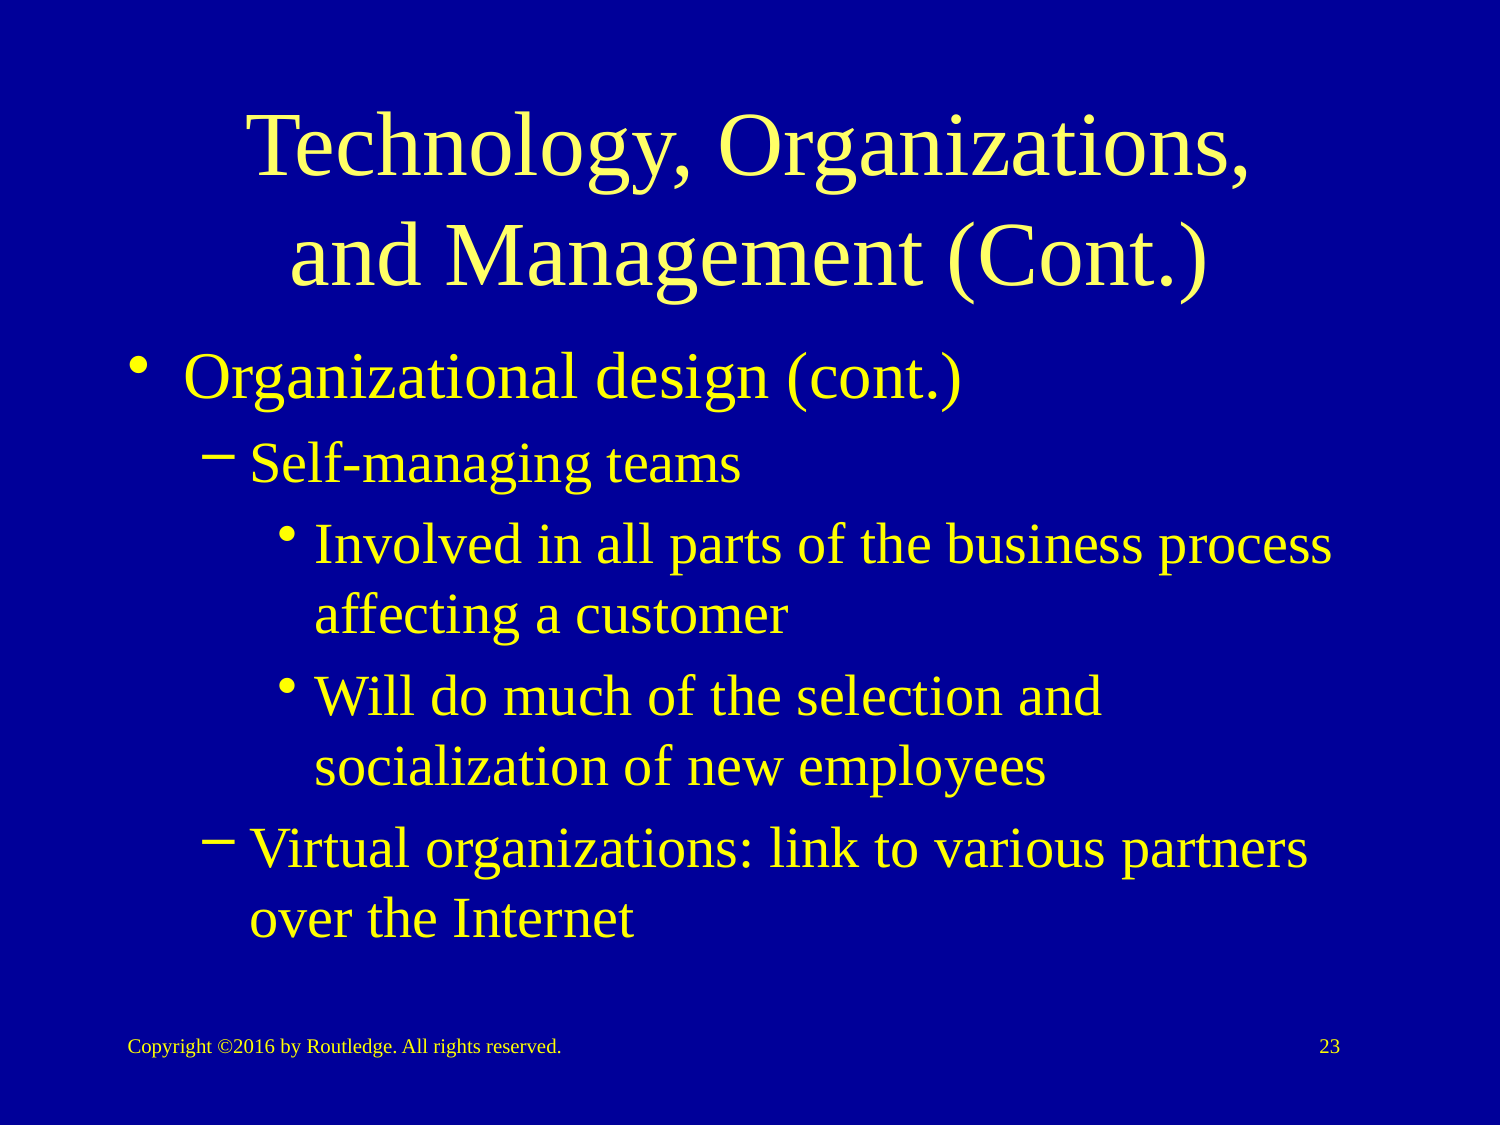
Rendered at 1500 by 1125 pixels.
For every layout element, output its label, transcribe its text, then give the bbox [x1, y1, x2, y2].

list Organizational design (cont.) Self-managing teams Involved in all parts of the business process affecting a customer Will do much of the selection and socialization of new employees Virtual organizations: link to various partners over the Internet [112, 324, 1388, 1000]
footer Copyright ©2016 by Routledge. All rights reserved. [111, 1024, 1267, 1101]
slide_number 23 [1303, 1024, 1388, 1101]
title Technology, Organizations, and Management (Cont.) [112, 99, 1388, 288]
